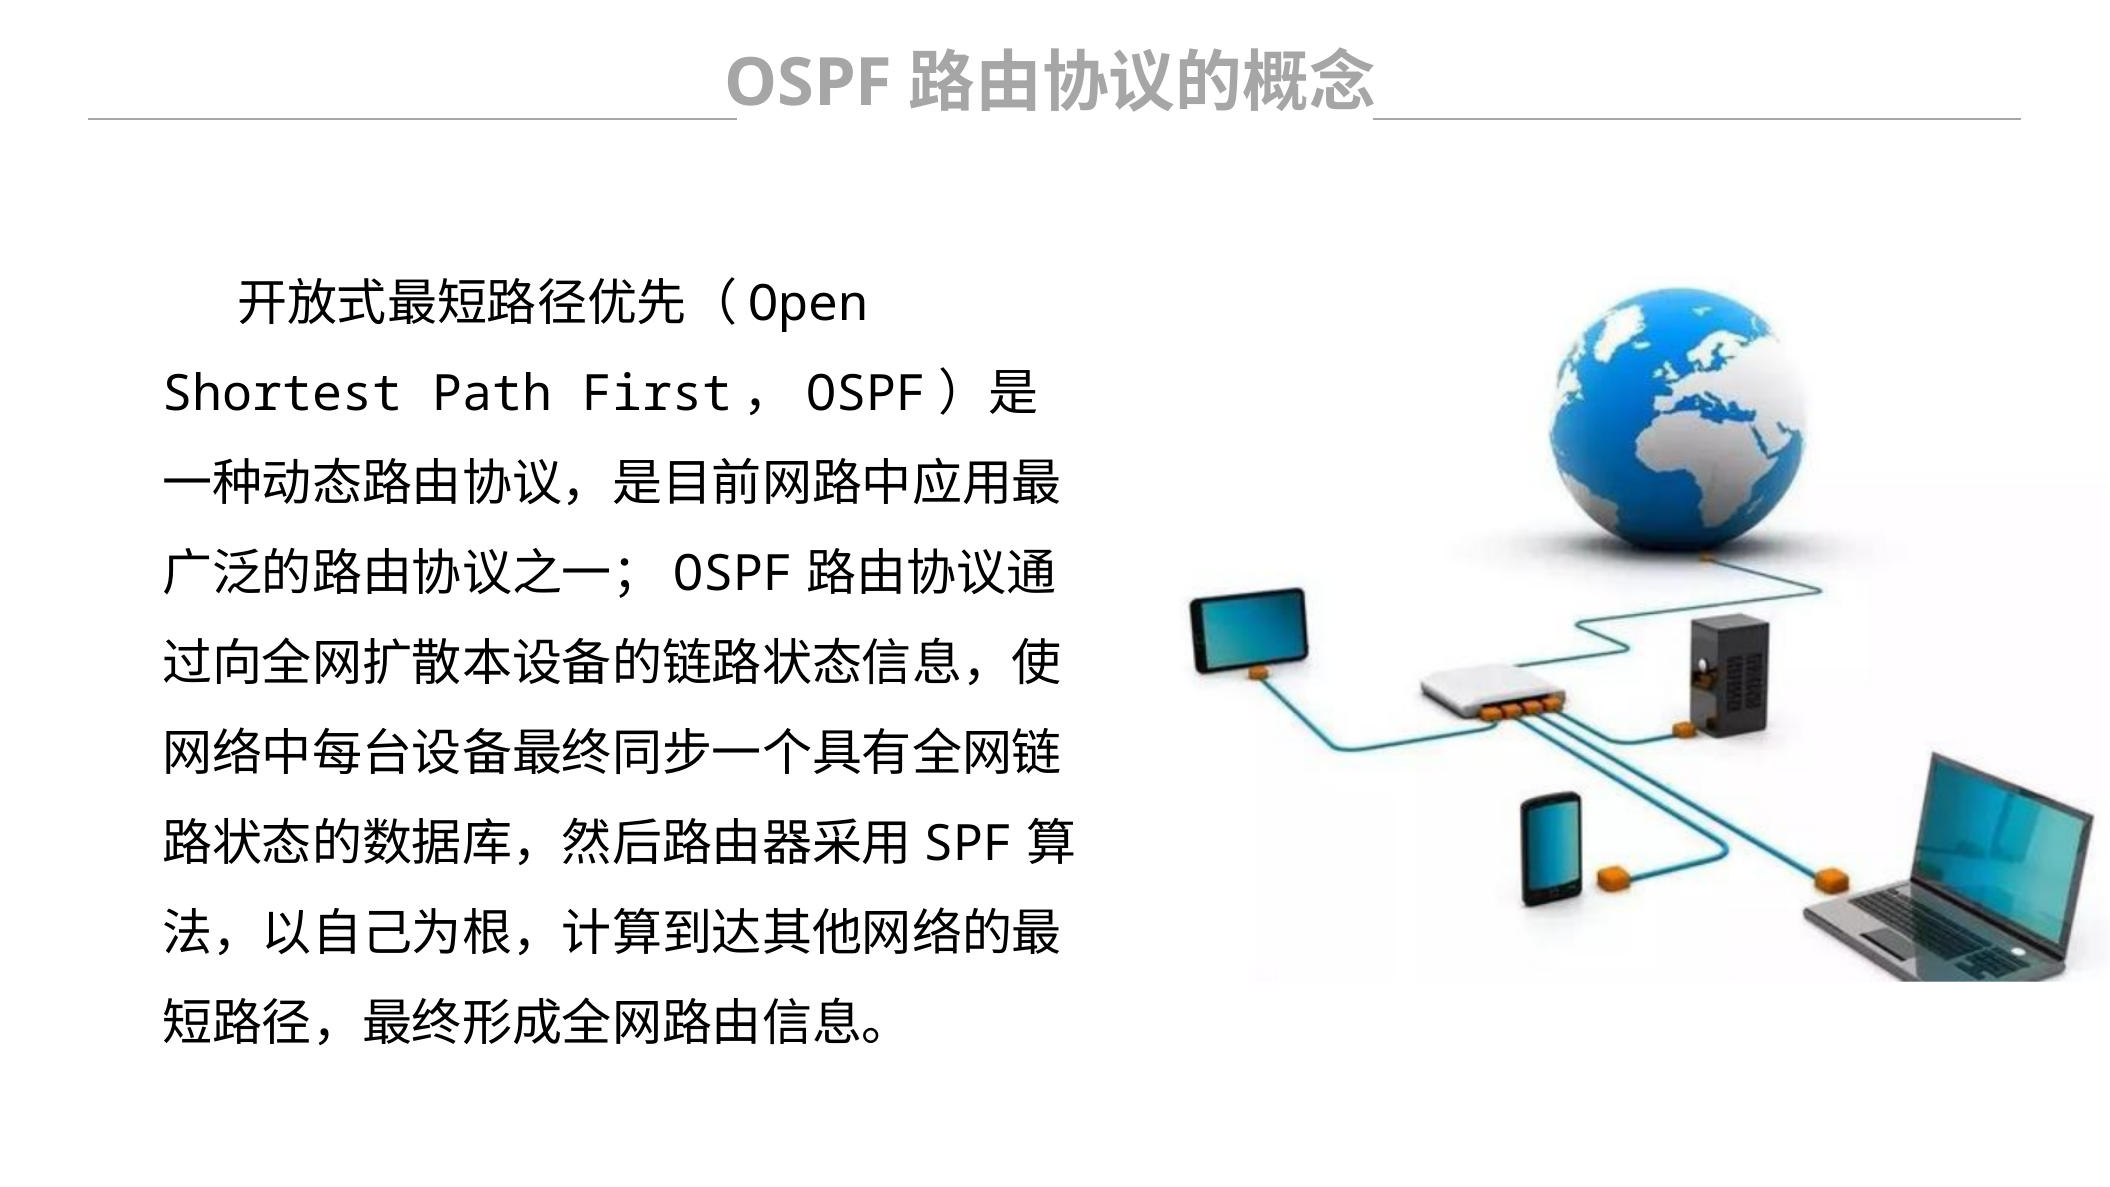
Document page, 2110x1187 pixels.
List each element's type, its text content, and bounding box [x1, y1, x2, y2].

picture [1179, 276, 2110, 983]
text_box OSPF路由协议的概念 [666, 38, 1434, 119]
text_box 开放式最短路径优先（Open Shortest Path First，OSPF）是一种动态路由协议，是目前网路中应用最广泛的路由协议之一；OSPF路由协议通过向全网扩散本设备的链路状态信息，使网络中每台设备最终同步一个具有全网链路状态的数据库，然后路由器采用SPF算法，以自己为根，计算到达其他网络的最短路径，最终形成全网路由信息。 [147, 233, 1092, 1026]
